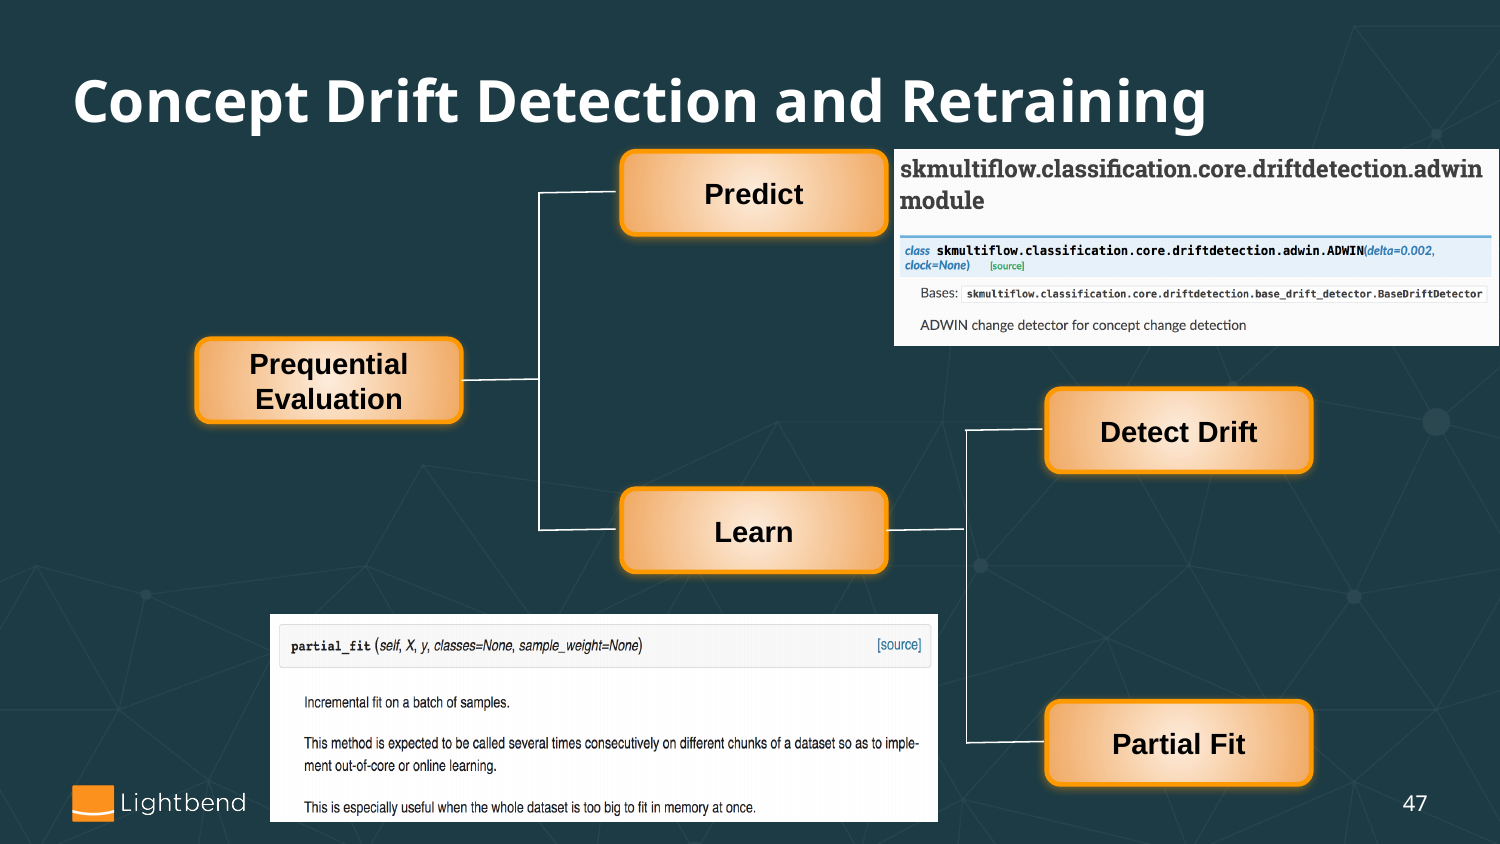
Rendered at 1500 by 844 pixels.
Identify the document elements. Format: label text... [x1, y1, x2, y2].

text_box Detect Drift [1046, 388, 1312, 472]
text_box W0 [1090, 782, 1314, 794]
title Concept Drift Detection and Retraining [72, 54, 1428, 153]
text_box Prequential Evaluation [196, 338, 462, 422]
picture [72, 785, 245, 822]
picture [894, 149, 1499, 346]
slide_number ‹#› [1090, 782, 1428, 827]
picture [270, 614, 938, 822]
text_box Learn [621, 488, 887, 572]
text_box Partial Fit [1046, 701, 1312, 785]
text_box Predict [621, 153, 887, 235]
